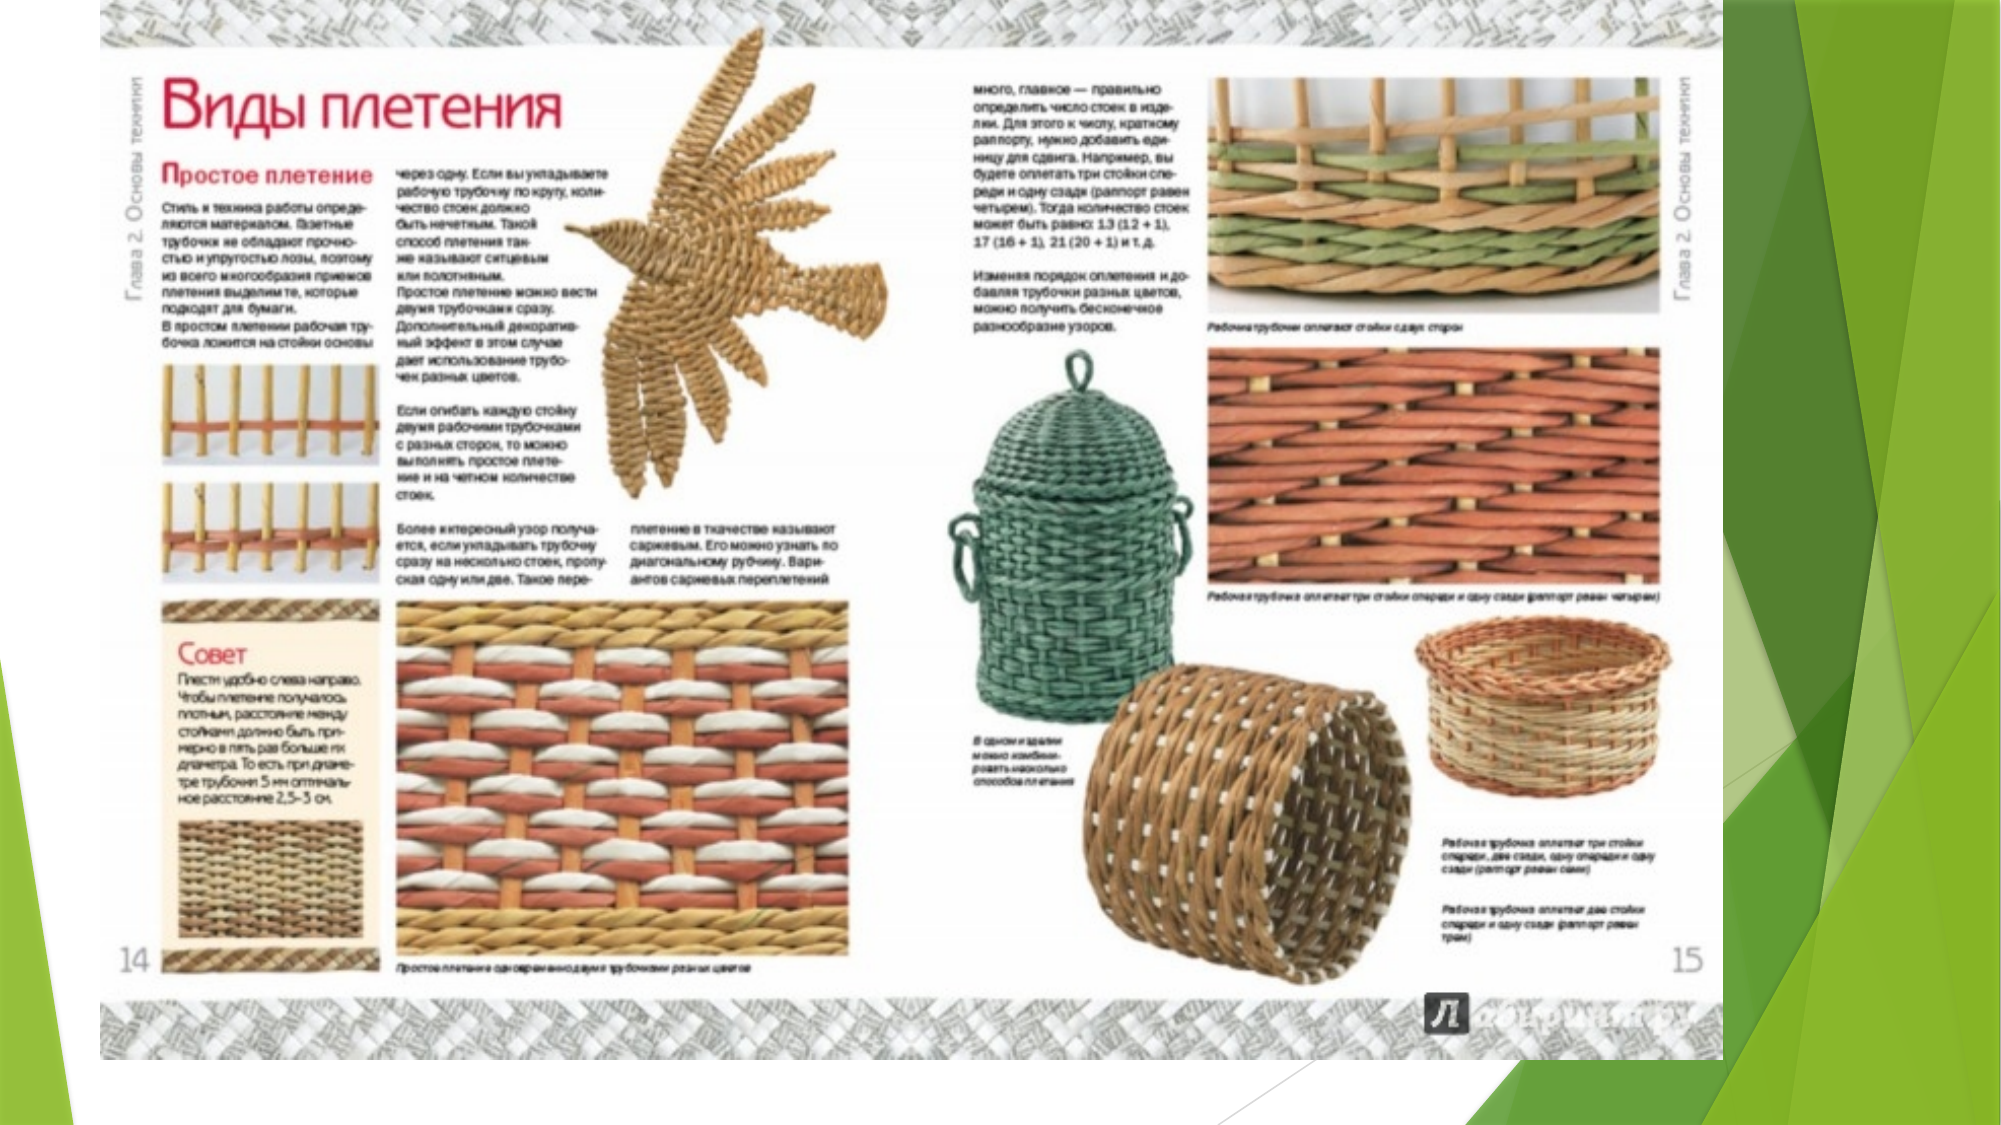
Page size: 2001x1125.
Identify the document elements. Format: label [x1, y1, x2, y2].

picture [100, 0, 1723, 1061]
